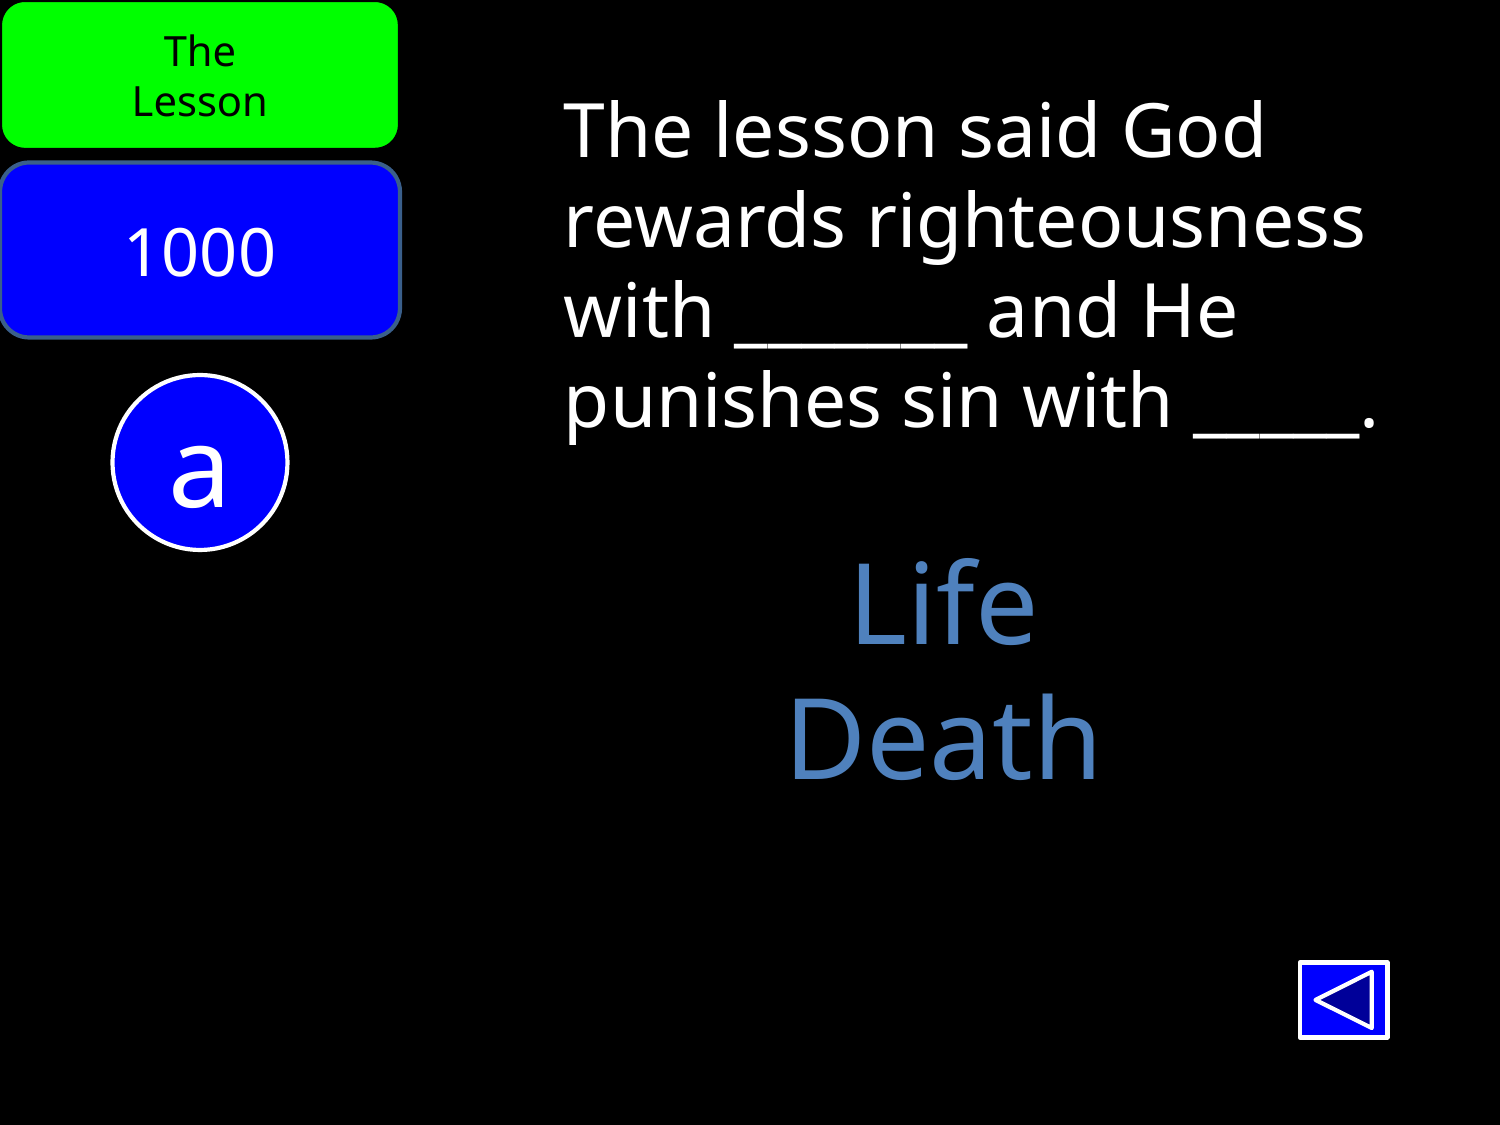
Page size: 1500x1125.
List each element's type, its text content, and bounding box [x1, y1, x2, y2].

text_box a [110, 372, 290, 553]
text_box The Lesson [0, 0, 403, 153]
text_box 1000 [0, 160, 403, 340]
text_box [1298, 960, 1390, 1040]
text_box Life Death [449, 524, 1438, 810]
text_box The lesson said God rewards righteousness with _______ and He punishes sin with _____. [549, 74, 1396, 450]
